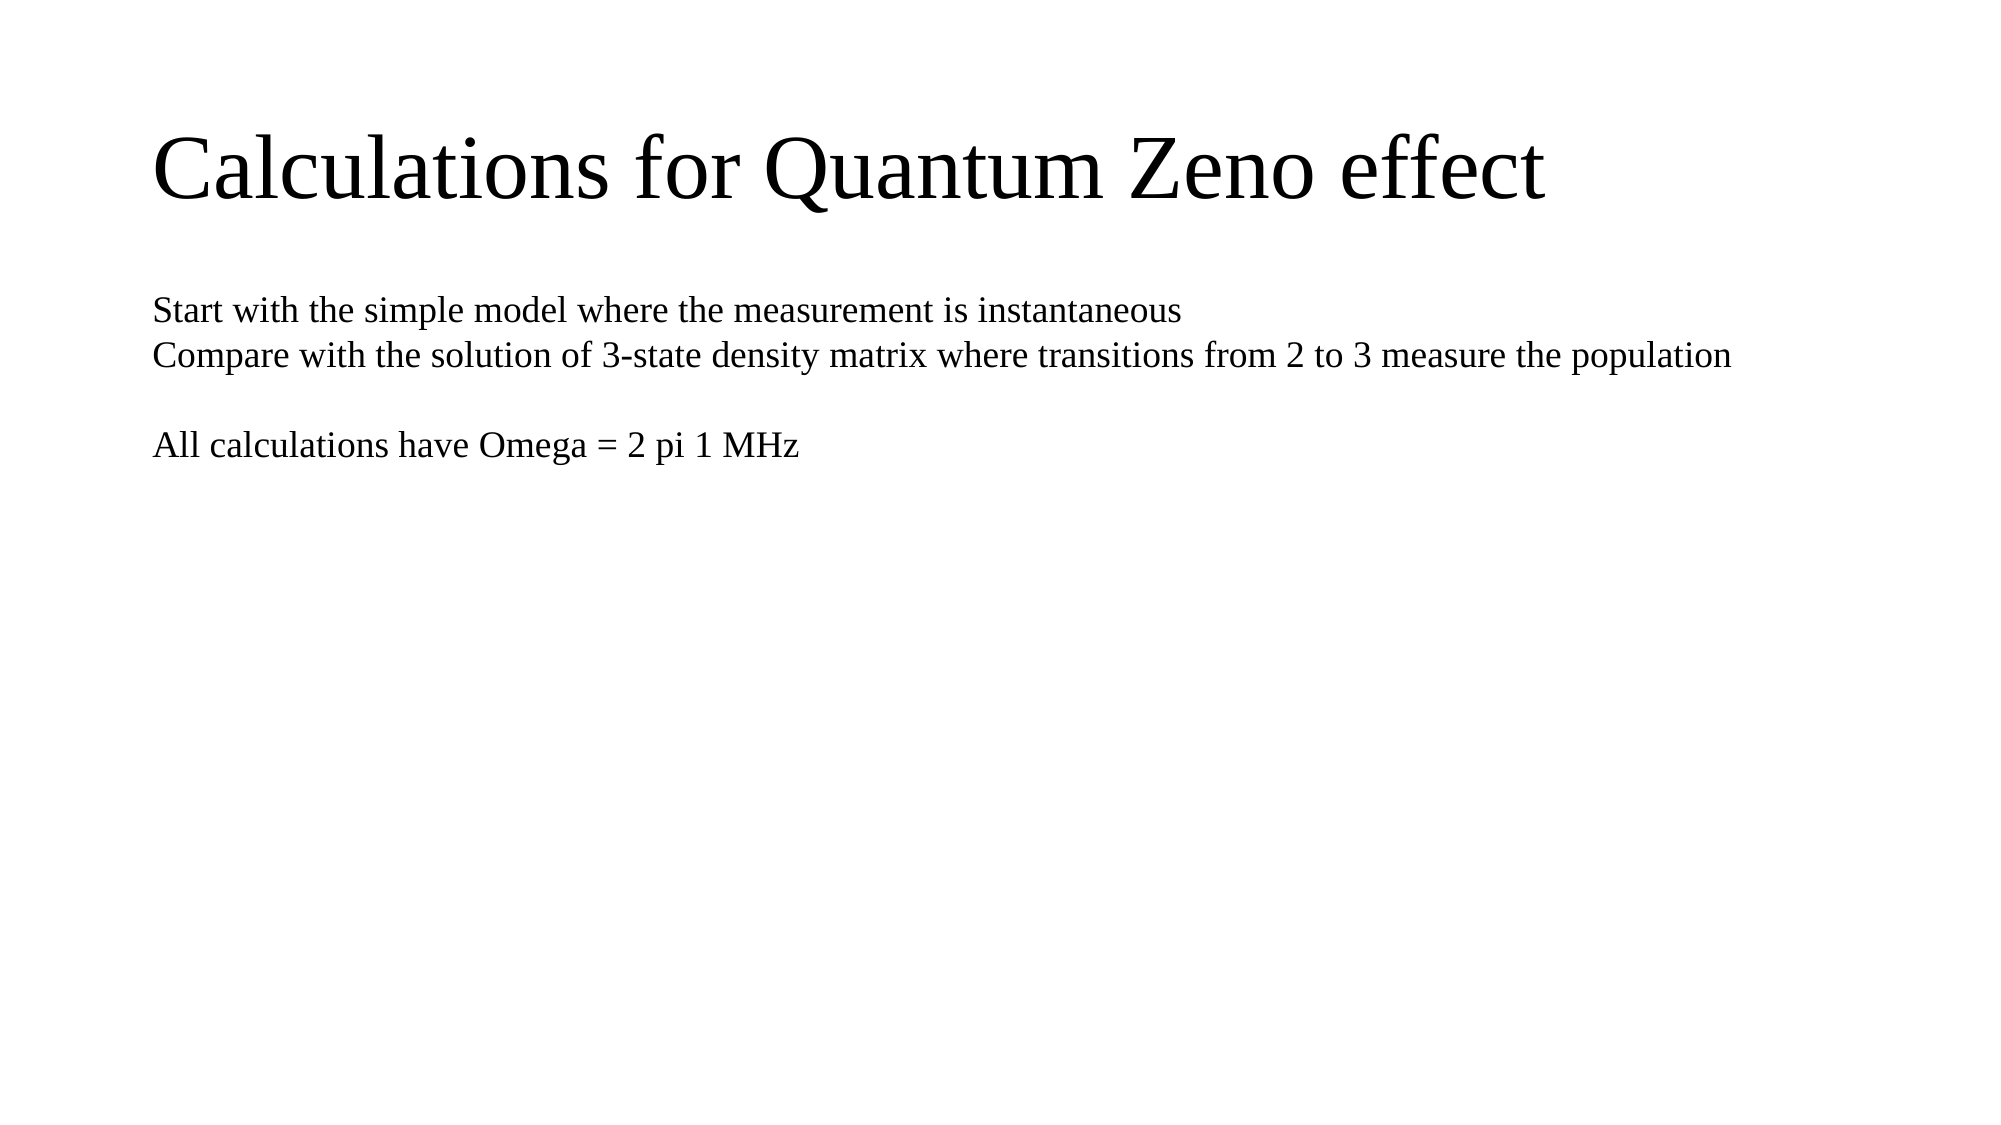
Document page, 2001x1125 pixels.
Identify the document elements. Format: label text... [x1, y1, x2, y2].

title Calculations for Quantum Zeno effect [137, 59, 1863, 278]
text_box Start with the simple model where the measurement is instantaneous Compare with the solution of 3-state density matrix where transitions from 2 to 3 measure the population All calculations have Omega = 2 pi 1 MHz [137, 277, 1826, 472]
